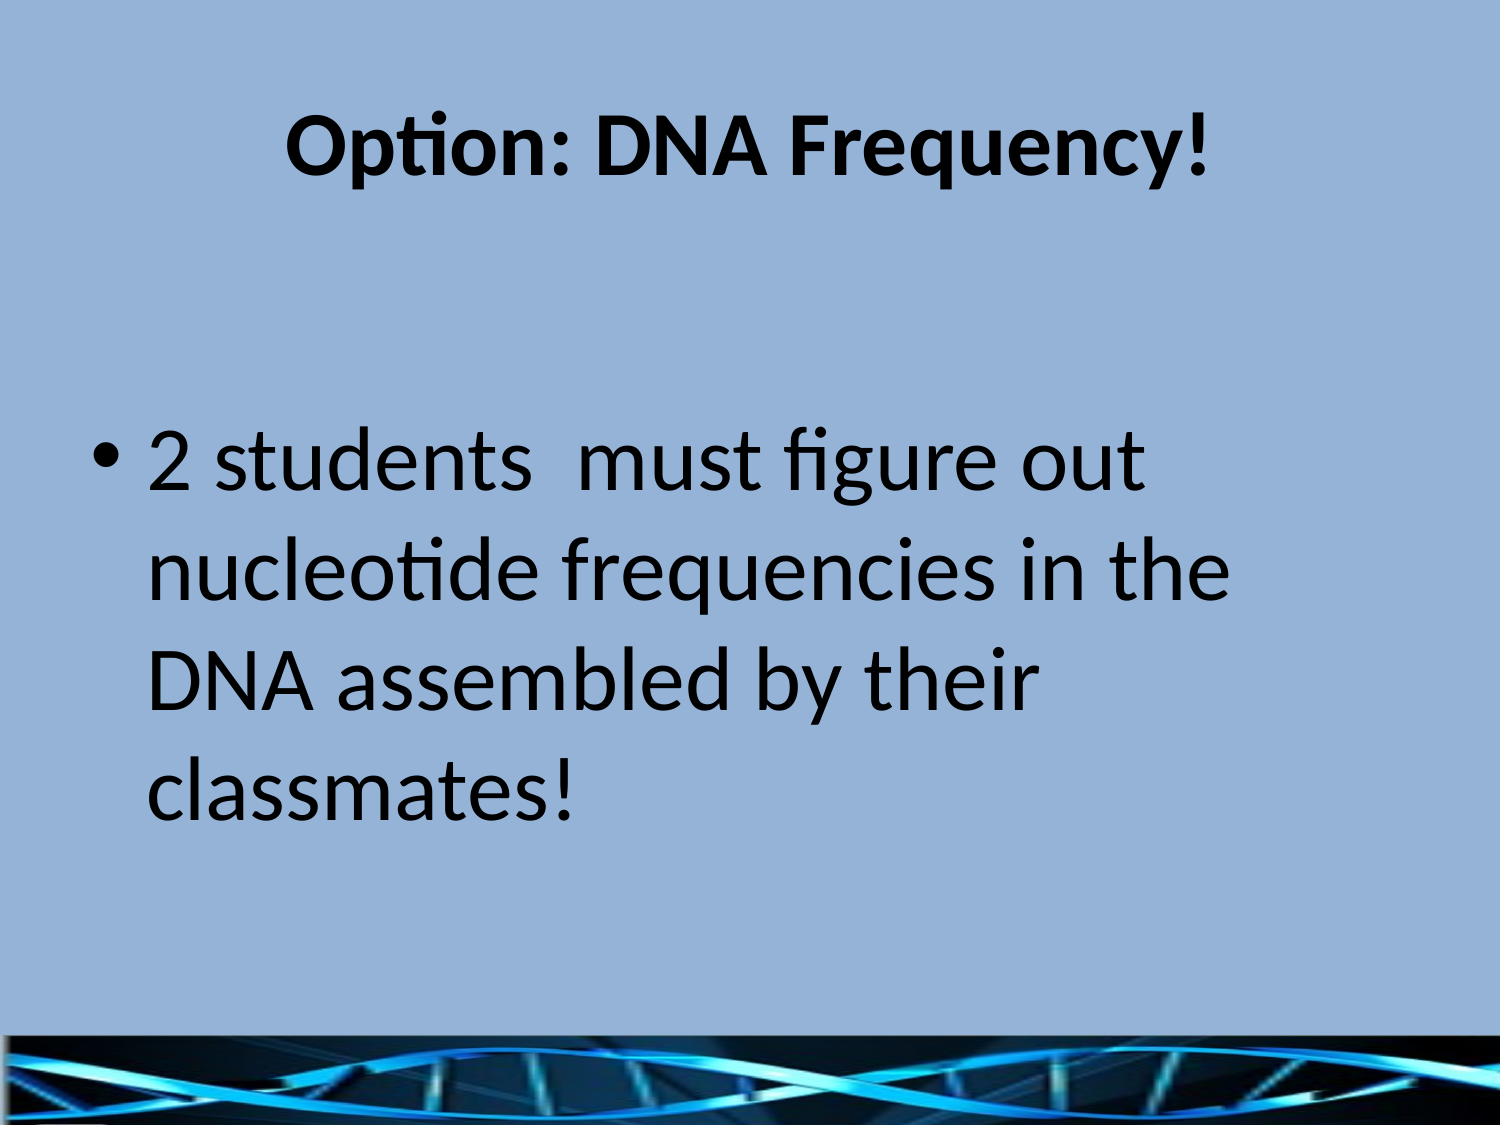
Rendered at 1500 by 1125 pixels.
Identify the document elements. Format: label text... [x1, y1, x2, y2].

list 2 students must figure out nucleotide frequencies in the DNA assembled by their classmates! [75, 262, 1425, 1005]
picture [4, 323, 1500, 1125]
title Option: DNA Frequency! [75, 45, 1425, 233]
